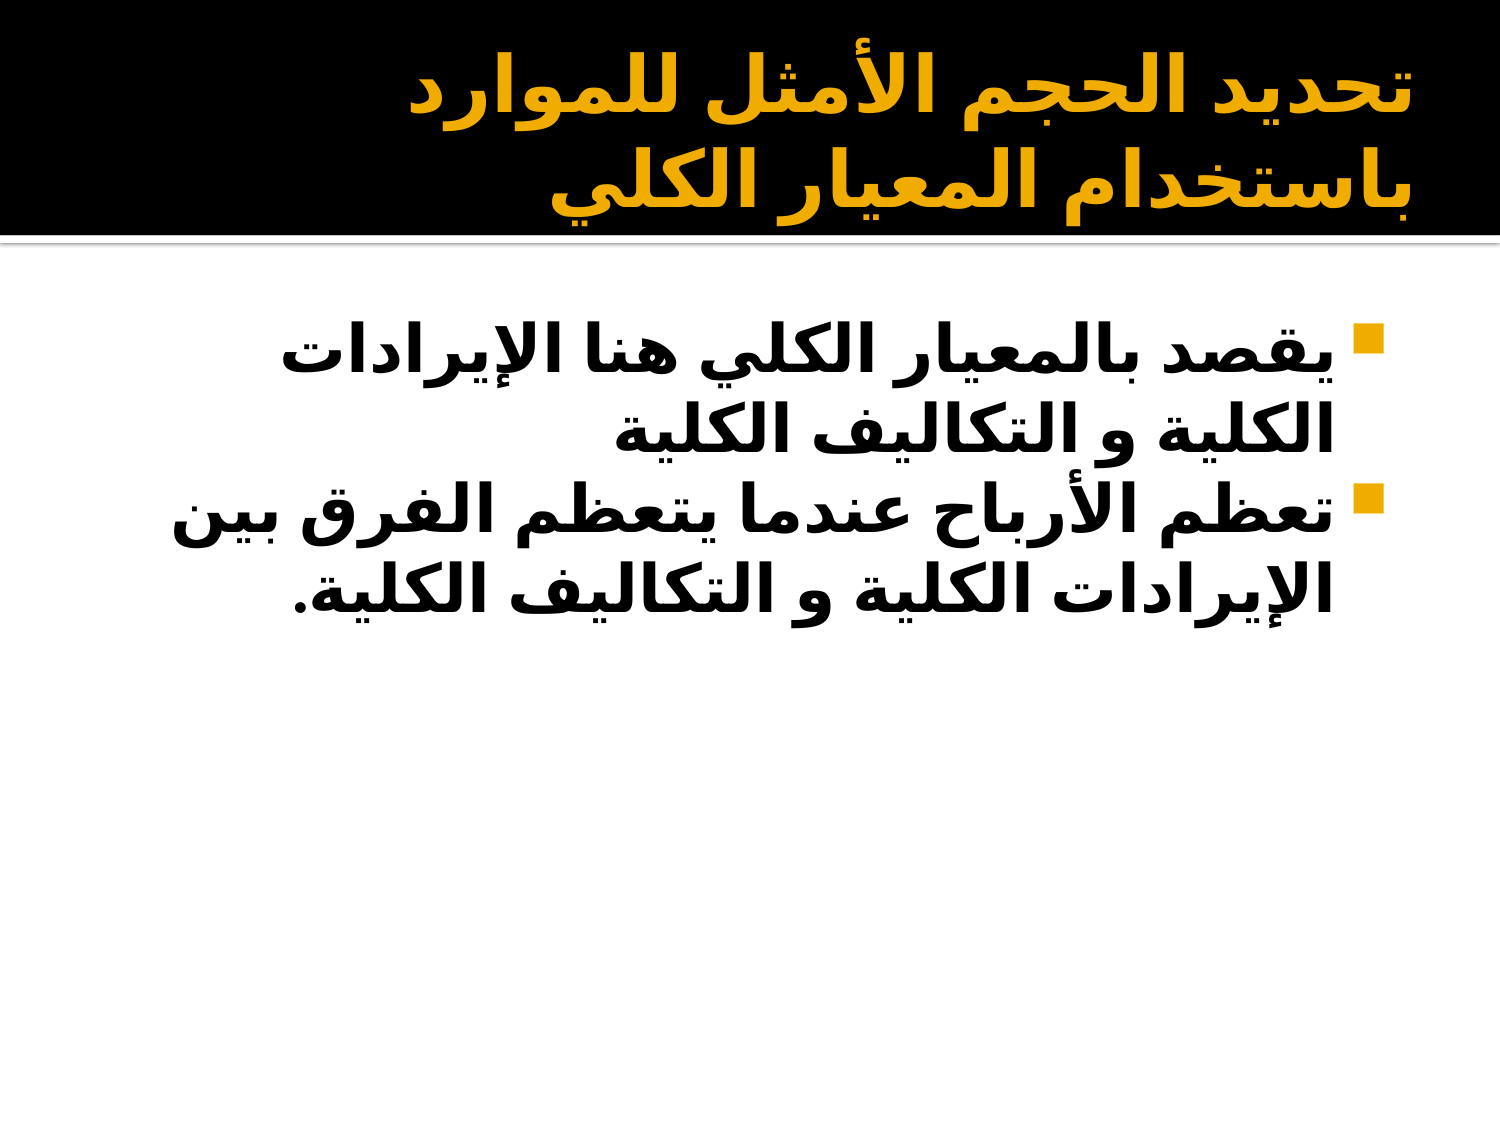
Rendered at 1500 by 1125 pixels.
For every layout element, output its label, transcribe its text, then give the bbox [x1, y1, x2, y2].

title تحديد الحجم الأمثل للموارد باستخدام المعيار الكلي [75, 25, 1425, 231]
list يقصد بالمعيار الكلي هنا الإيرادات الكلية و التكاليف الكلية تعظم الأرباح عندما يتعظم الفرق بين الإيرادات الكلية و التكاليف الكلية. [75, 291, 1425, 1050]
